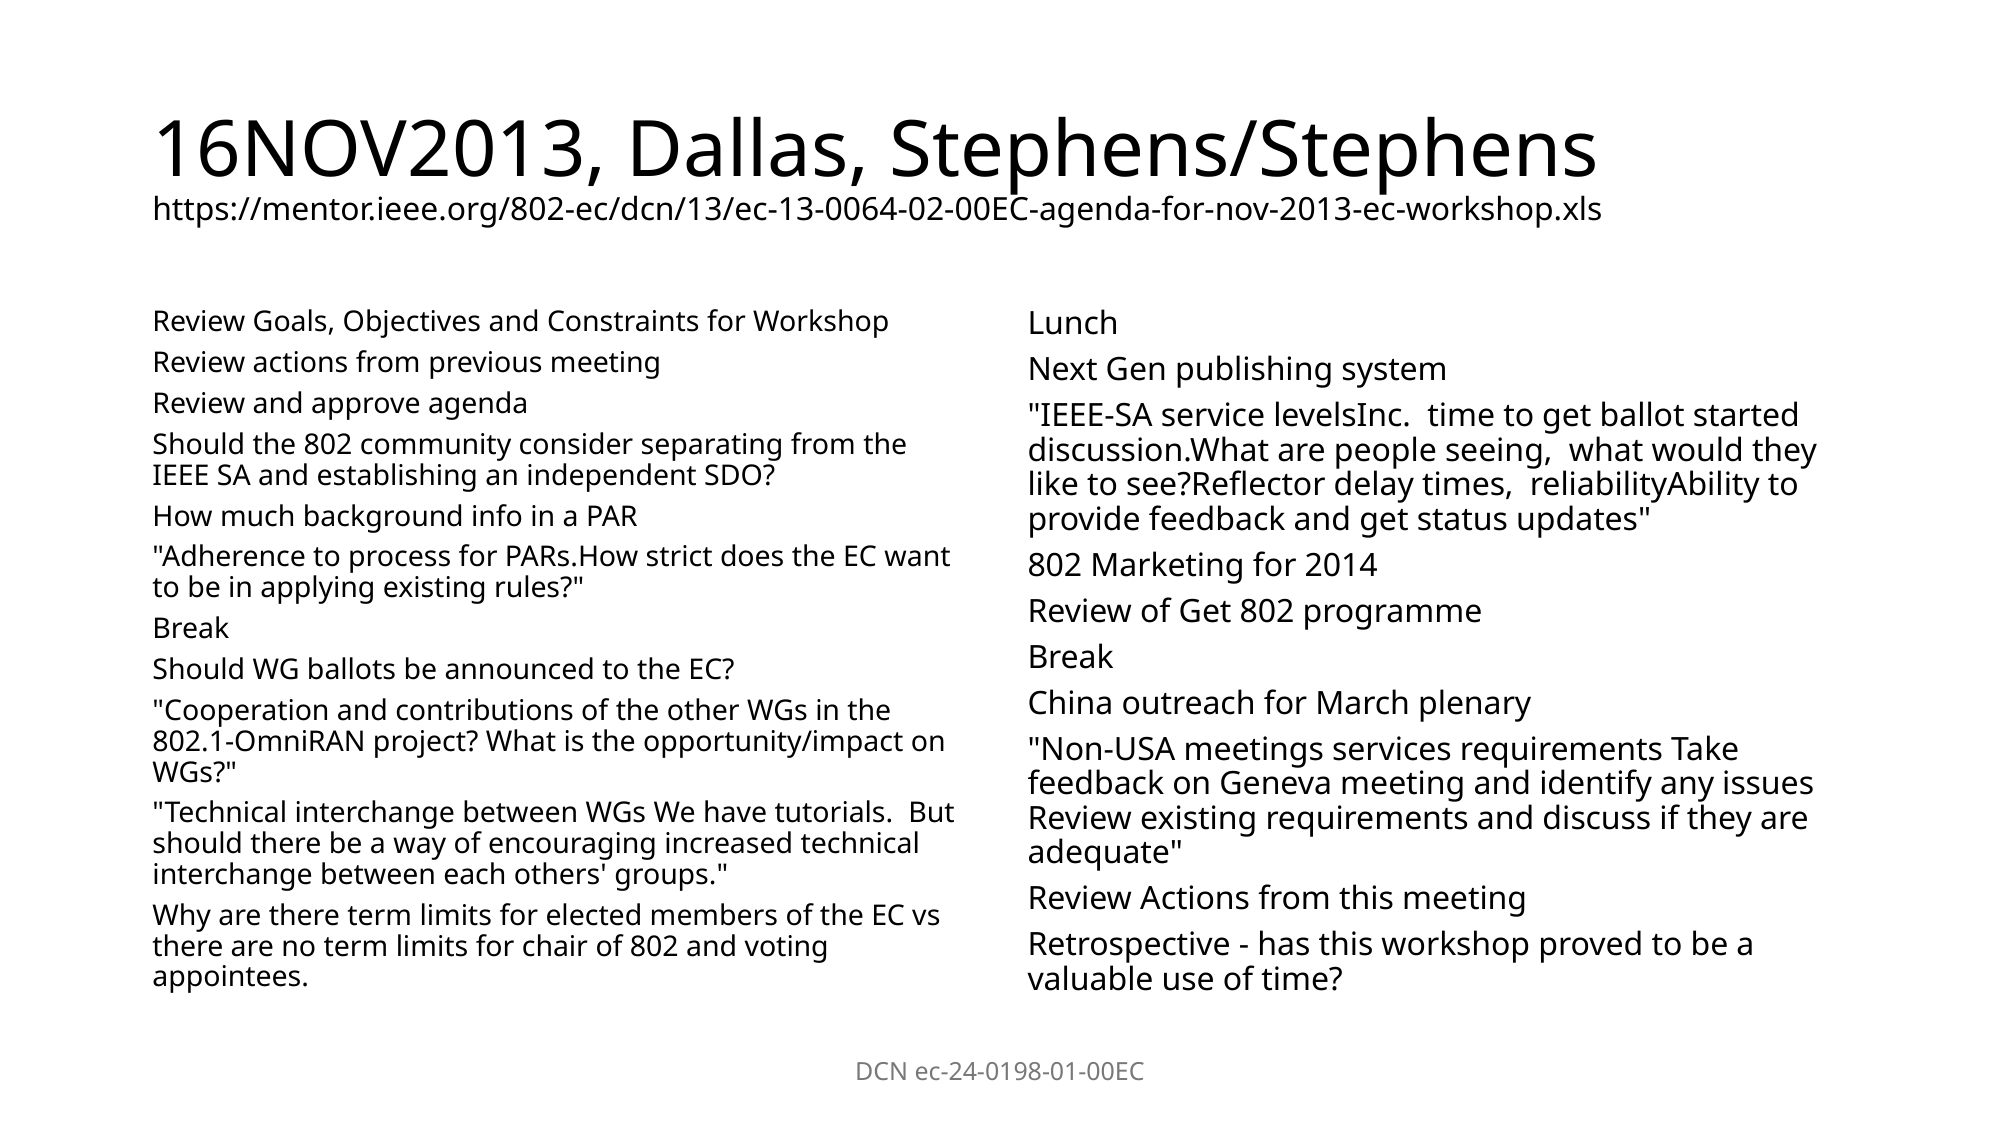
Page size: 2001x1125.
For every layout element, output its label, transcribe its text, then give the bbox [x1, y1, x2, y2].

list Review Goals, Objectives and Constraints for Workshop Review actions from previous meeting Review and approve agenda Should the 802 community consider separating from the IEEE SA and establishing an independent SDO? How much background info in a PAR "Adherence to process for PARs.How strict does the EC want to be in applying existing rules?" Break Should WG ballots be announced to the EC? "Cooperation and contributions of the other WGs in the 802.1-OmniRAN project? What is the opportunity/impact on WGs?" "Technical interchange between WGs We have tutorials. But should there be a way of encouraging increased technical interchange between each others' groups." Why are there term limits for elected members of the EC vs there are no term limits for chair of 802 and voting appointees. [137, 299, 988, 1014]
list Lunch Next Gen publishing system "IEEE-SA service levelsInc. time to get ballot started discussion.What are people seeing, what would they like to see?Reflector delay times, reliabilityAbility to provide feedback and get status updates" 802 Marketing for 2014 Review of Get 802 programme Break China outreach for March plenary "Non-USA meetings services requirements Take feedback on Geneva meeting and identify any issues Review existing requirements and discuss if they are adequate" Review Actions from this meeting Retrospective - has this workshop proved to be a valuable use of time? [1012, 299, 1863, 1014]
title 16NOV2013, Dallas, Stephens/Stephens https://mentor.ieee.org/802-ec/dcn/13/ec-13-0064-02-00EC-agenda-for-nov-2013-ec-workshop.xls [137, 59, 1863, 278]
footer DCN ec-24-0198-01-00EC [662, 1042, 1338, 1103]
